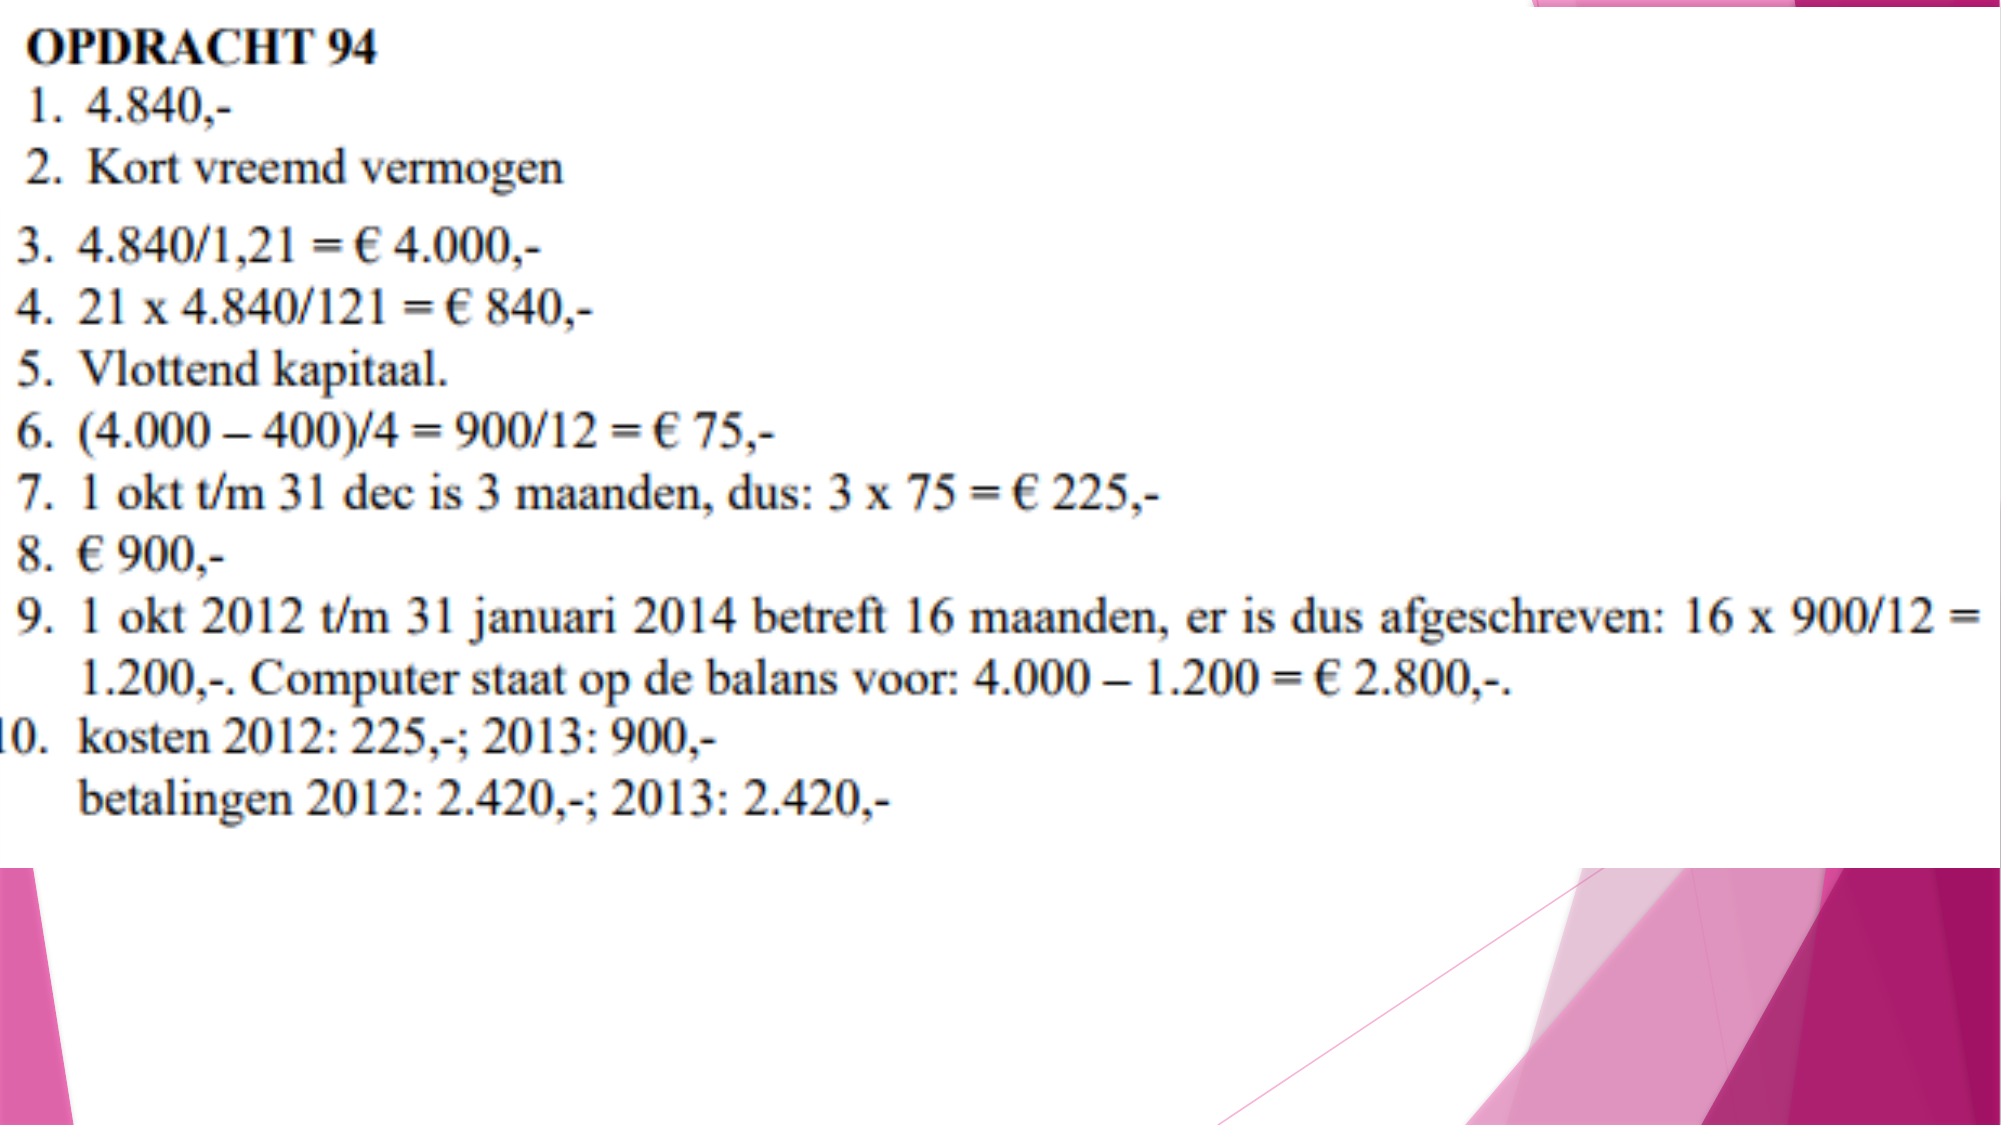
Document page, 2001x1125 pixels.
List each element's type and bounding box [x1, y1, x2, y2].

picture [0, 6, 2000, 868]
